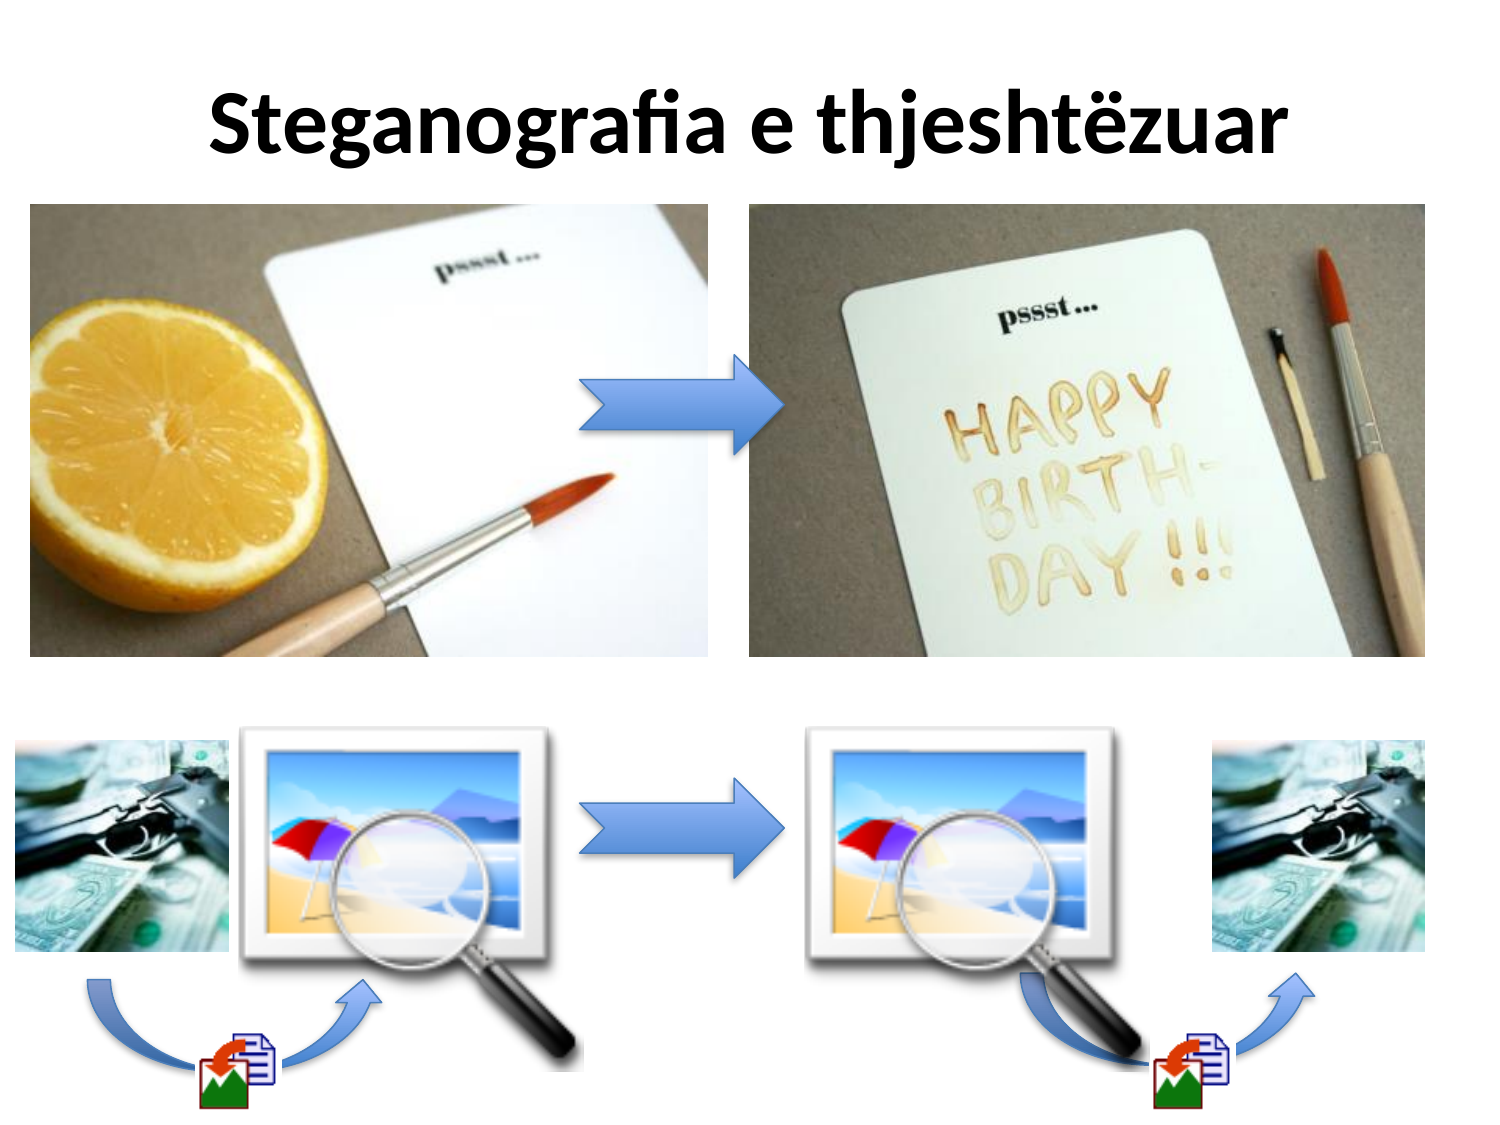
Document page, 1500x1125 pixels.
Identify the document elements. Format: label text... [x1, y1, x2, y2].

text_box [712, 353, 743, 456]
text_box [589, 777, 785, 879]
picture [194, 726, 584, 1115]
picture [15, 739, 229, 952]
picture [1212, 739, 1426, 952]
title Steganografia e thjeshtëzuar [75, 45, 1425, 188]
picture [804, 726, 1237, 1115]
picture [29, 204, 708, 658]
text_box [86, 978, 189, 1070]
picture [748, 204, 1426, 658]
text_box [1240, 972, 1316, 1055]
